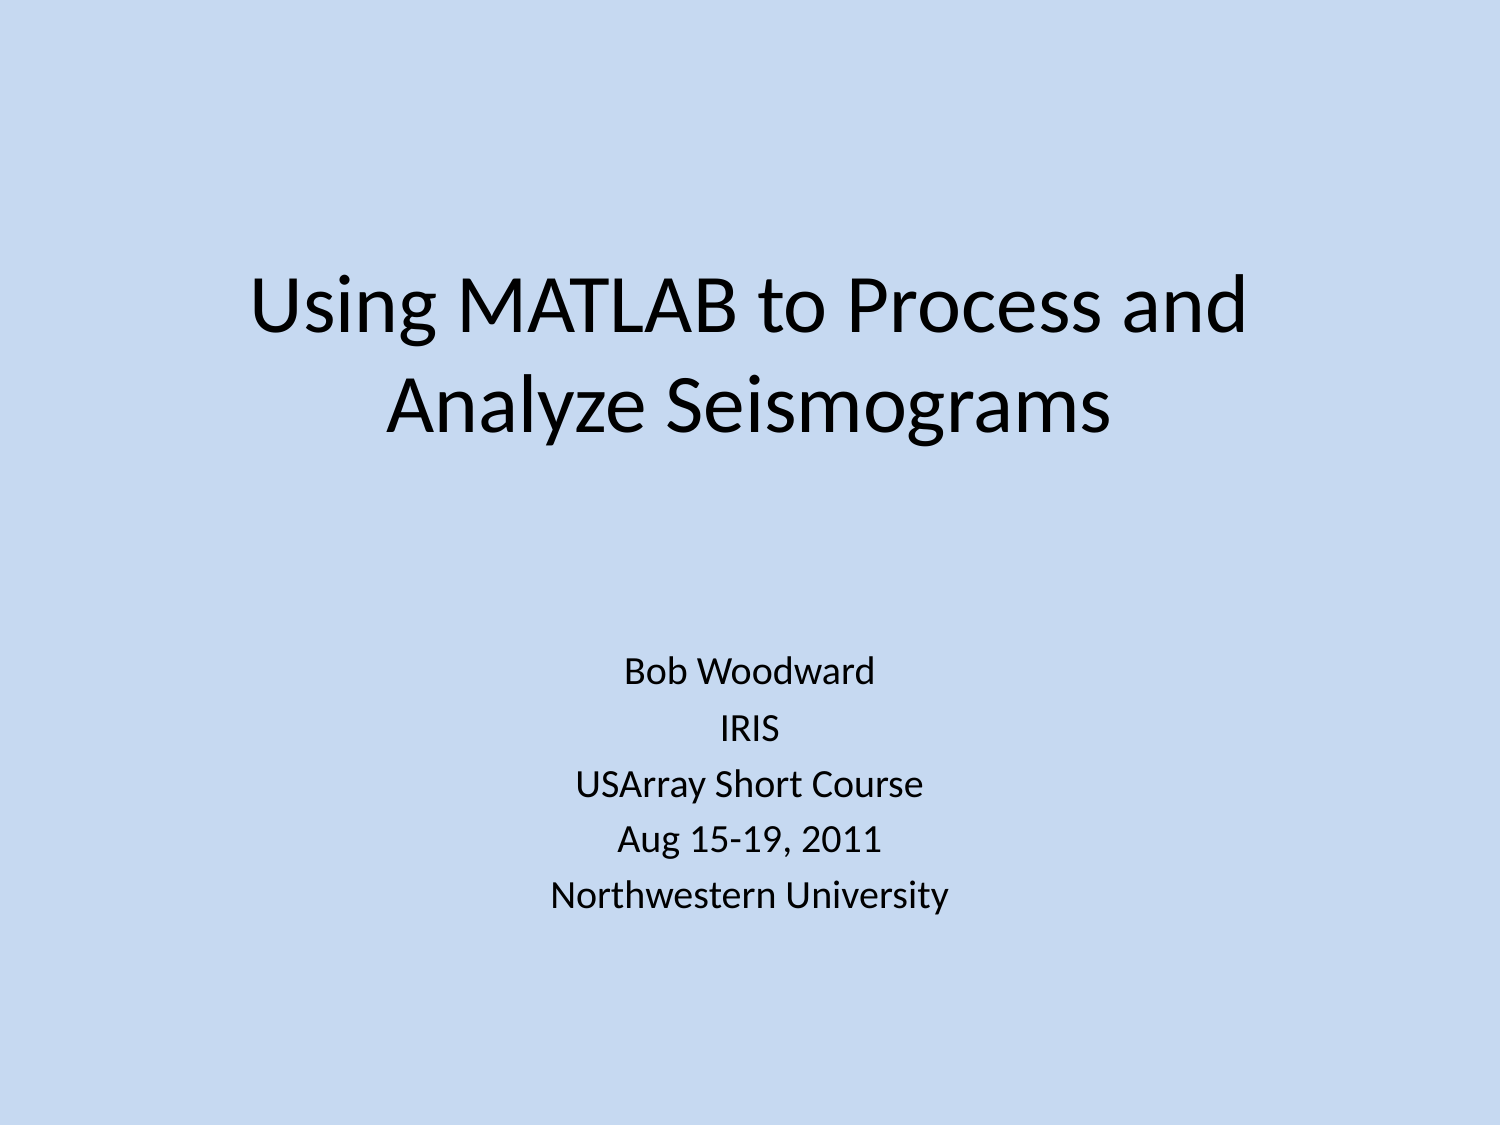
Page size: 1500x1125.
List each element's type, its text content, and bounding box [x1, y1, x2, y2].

title Using MATLAB to Process and Analyze Seismograms [112, 228, 1388, 470]
subtitle Bob Woodward IRIS USArray Short Course Aug 15-19, 2011 Northwestern University [225, 637, 1275, 925]
